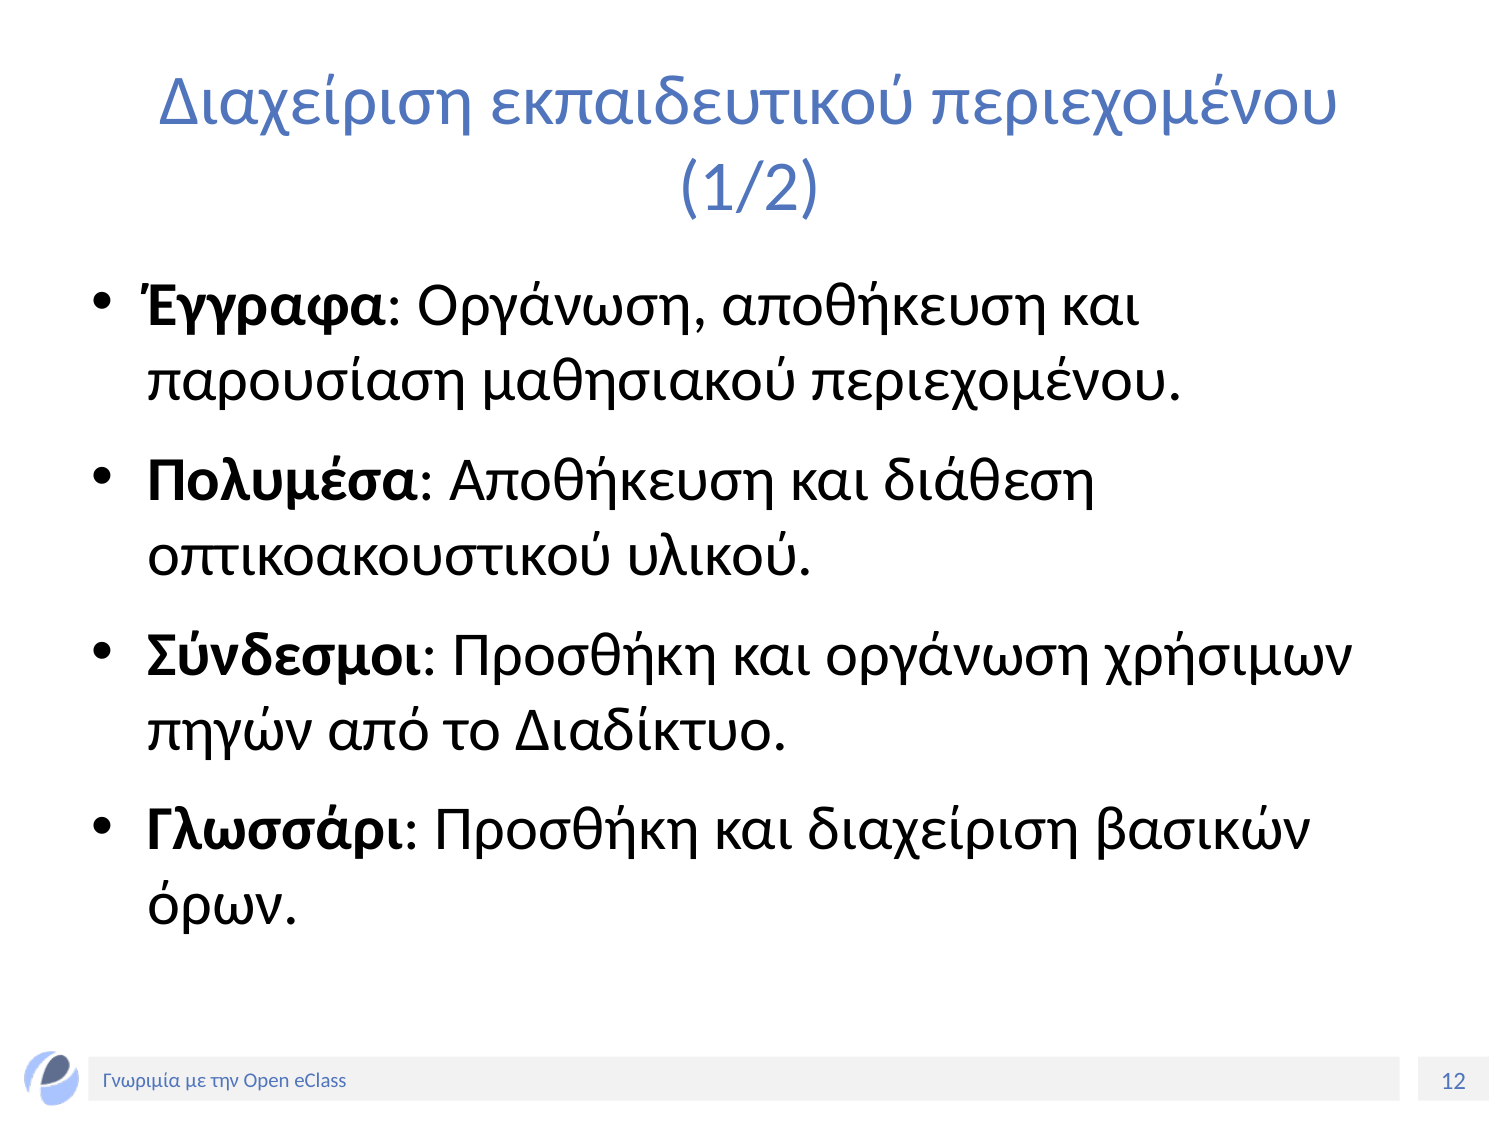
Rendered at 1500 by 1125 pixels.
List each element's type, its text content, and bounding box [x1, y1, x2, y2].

list Έγγραφα: Οργάνωση, αποθήκευση και παρουσίαση μαθησιακού περιεχομένου. Πολυμέσα: Αποθήκευση και διάθεση οπτικοακουστικού υλικού. Σύνδεσμοι: Προσθήκη και οργάνωση χρήσιμων πηγών από το Διαδίκτυο. Γλωσσάρι: Προσθήκη και διαχείριση βασικών όρων. [76, 255, 1427, 998]
title Διαχείριση εκπαιδευτικού περιεχομένου (1/2) [75, 45, 1425, 233]
